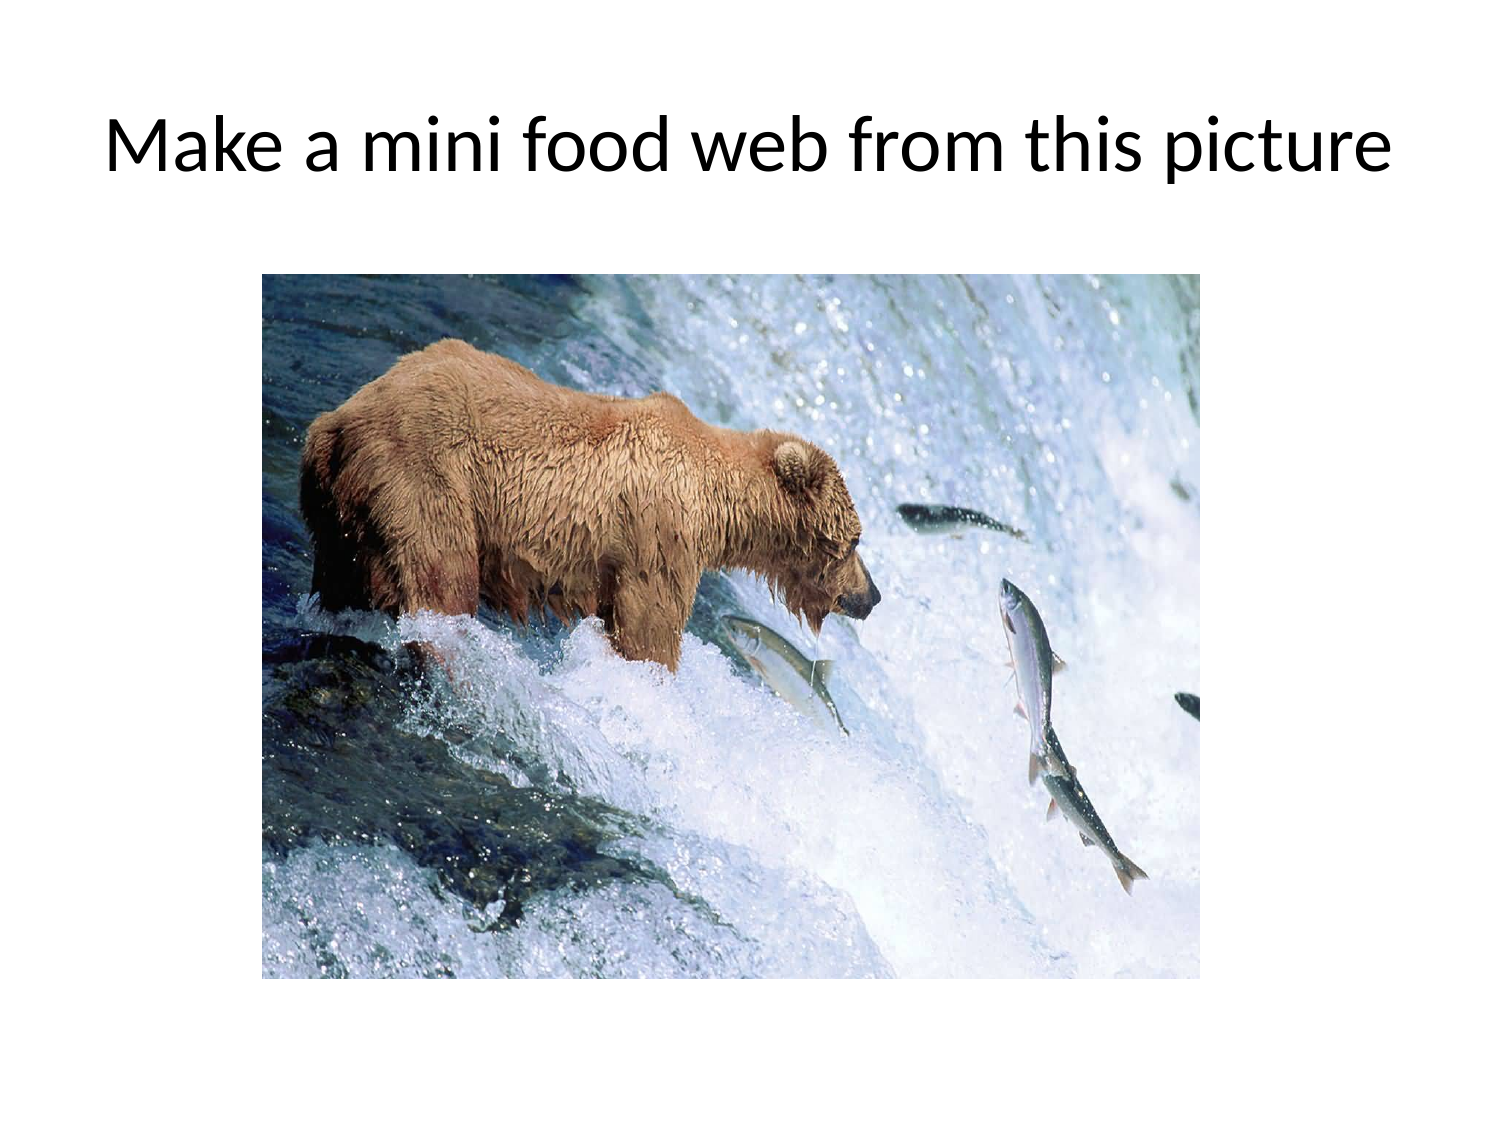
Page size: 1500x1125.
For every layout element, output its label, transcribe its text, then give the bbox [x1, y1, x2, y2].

title Make a mini food web from this picture [75, 45, 1425, 233]
picture [262, 274, 1201, 979]
